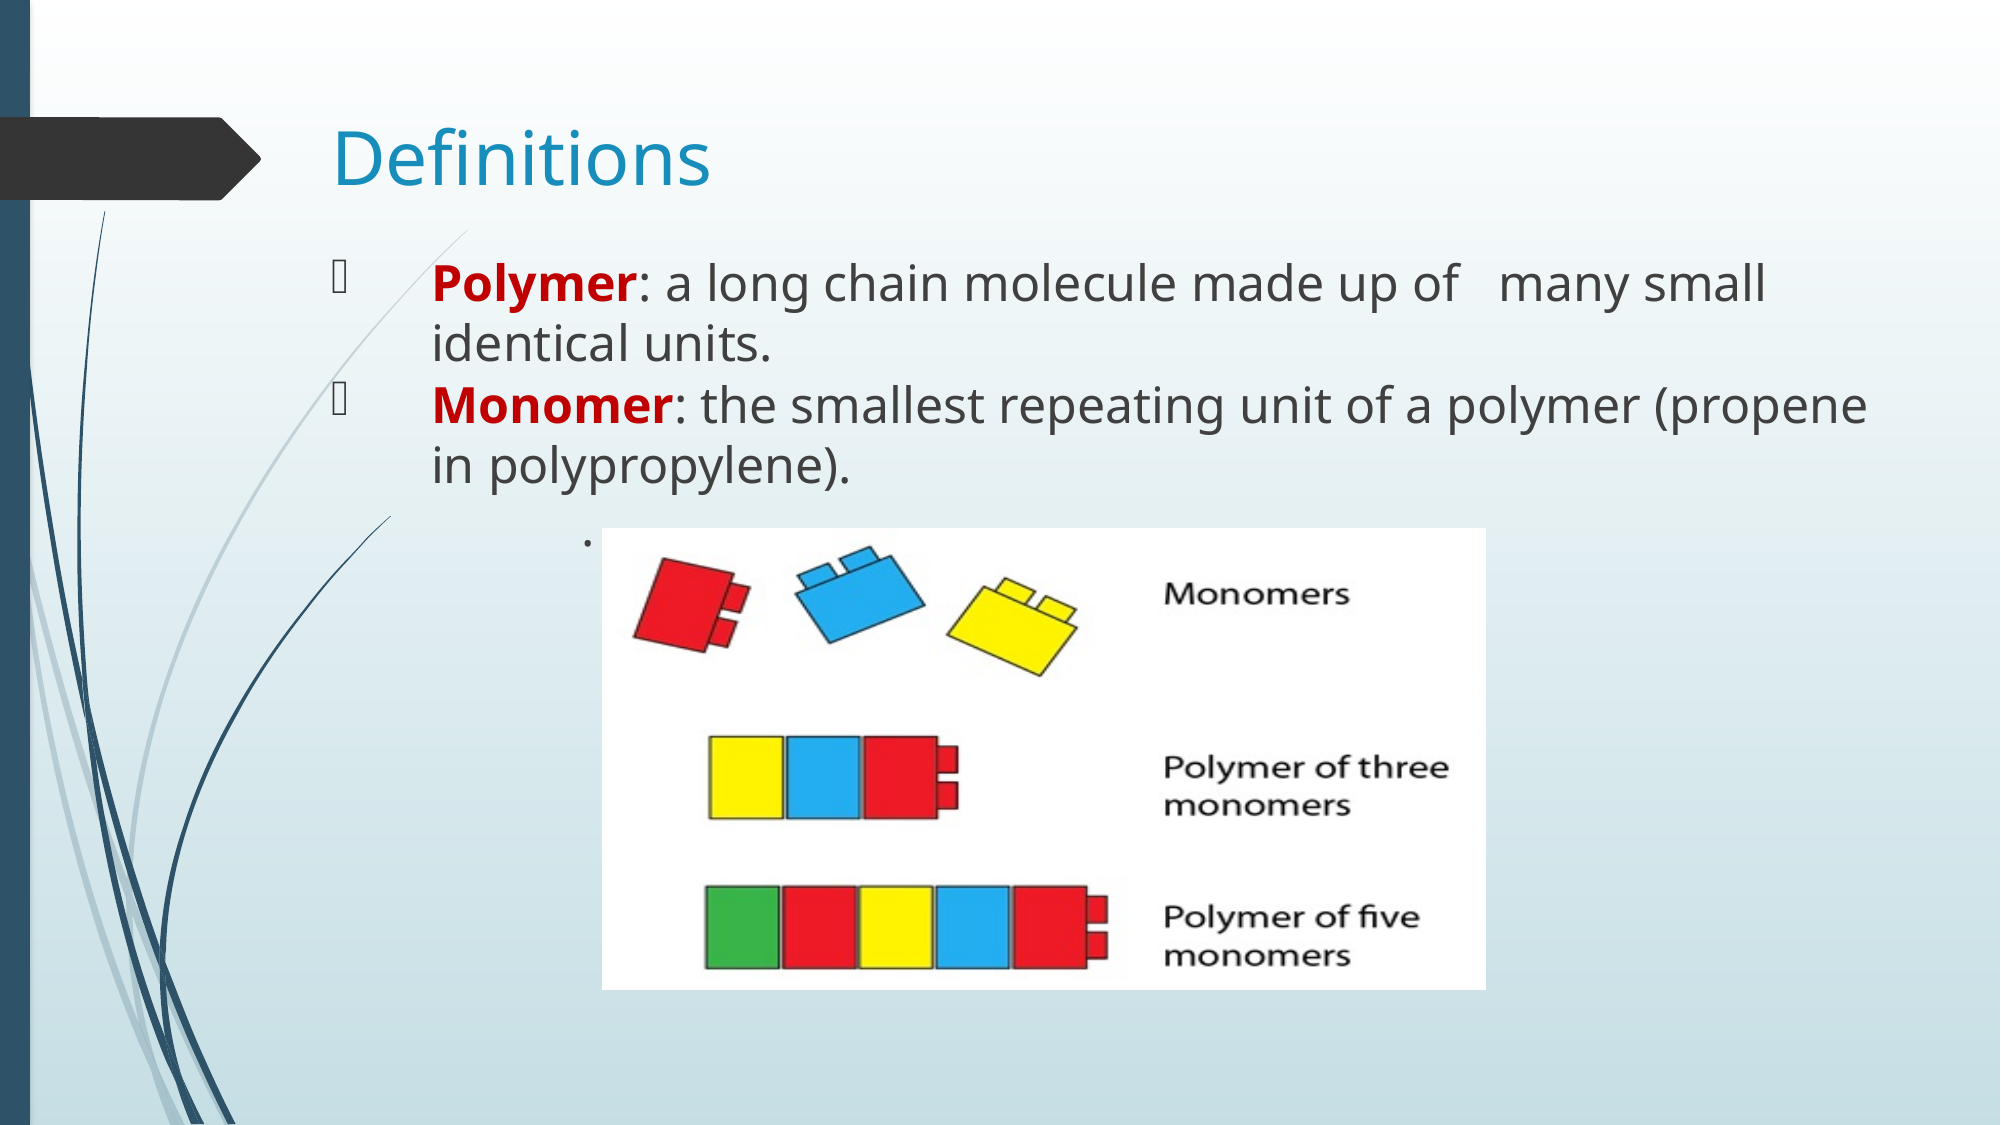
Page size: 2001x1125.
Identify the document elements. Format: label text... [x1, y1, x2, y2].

title Definitions [316, 102, 1888, 244]
list Polymer: a long chain molecule made up of many small identical units. Monomer: the smallest repeating unit of a polymer (propene in polypropylene). . [316, 244, 1888, 970]
picture [602, 528, 1486, 991]
